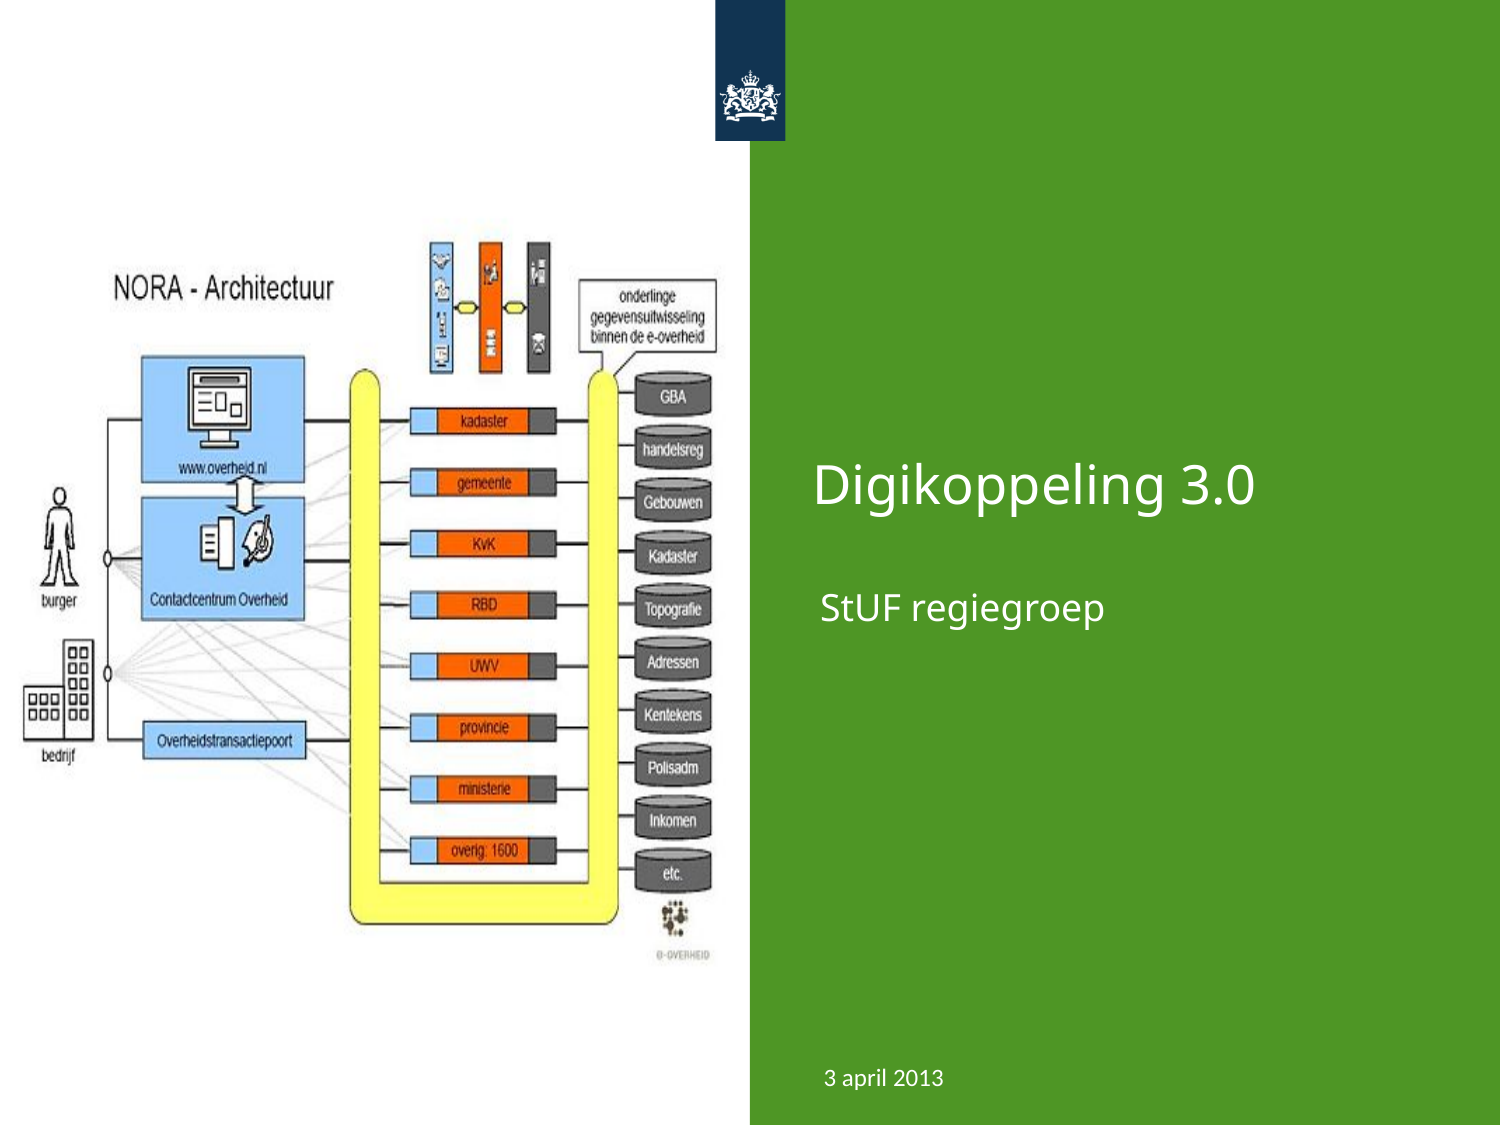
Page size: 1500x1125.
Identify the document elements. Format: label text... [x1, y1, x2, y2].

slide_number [808, 1046, 1418, 1107]
title Digikoppeling 3.0 [797, 406, 1388, 561]
picture [0, 188, 739, 1015]
subtitle StUF regiegroep [805, 576, 1403, 864]
picture [0, 0, 1500, 141]
